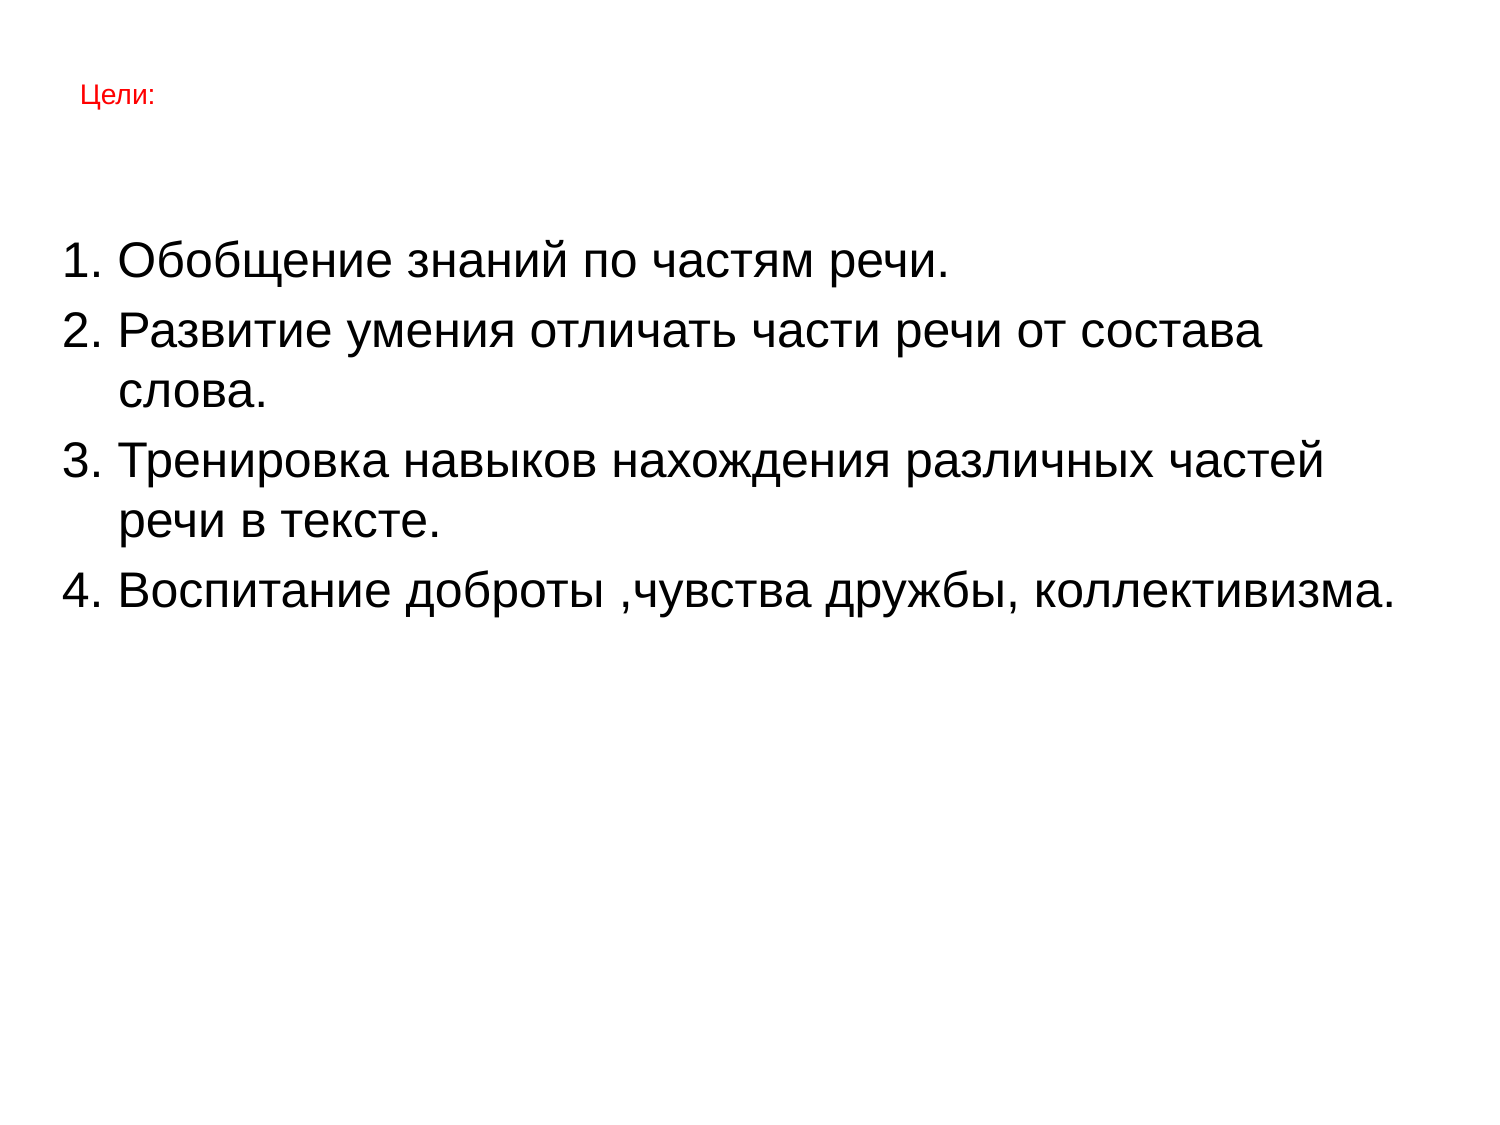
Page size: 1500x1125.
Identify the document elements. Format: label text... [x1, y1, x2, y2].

list 1. Обобщение знаний по частям речи. 2. Развитие умения отличать части речи от состава слова. 3. Тренировка навыков нахождения различных частей речи в тексте. 4. Воспитание доброты ,чувства дружбы, коллективизма. [46, 220, 1427, 680]
title Цели: [64, 35, 305, 153]
